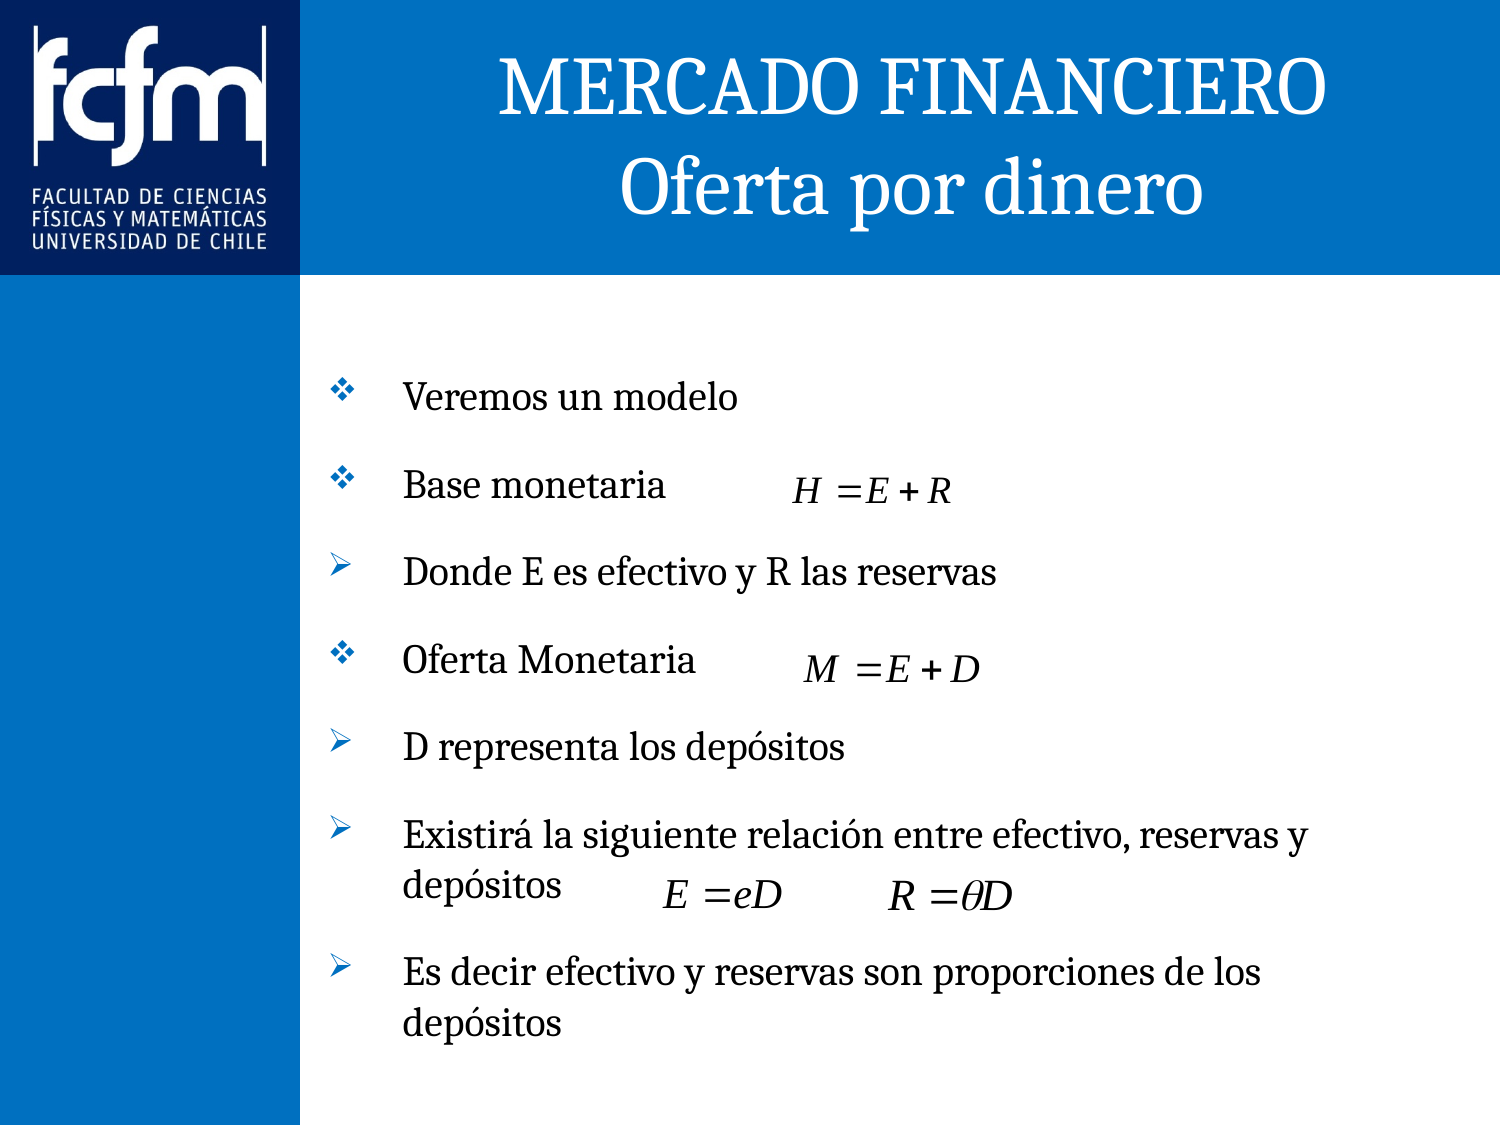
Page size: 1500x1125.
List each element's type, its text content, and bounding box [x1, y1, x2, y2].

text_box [655, 869, 790, 920]
text_box Veremos un modelo Base monetaria Donde E es efectivo y R las reservas Oferta Monetaria D representa los depósitos Existirá la siguiente relación entre efectivo, reservas y depósitos Es decir efectivo y reservas son proporciones de los depósitos [312, 361, 1416, 1125]
picture [29, 18, 272, 254]
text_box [879, 869, 1022, 922]
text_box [796, 645, 987, 690]
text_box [785, 467, 961, 511]
text_box MERCADO FINANCIERO Oferta por dinero [399, 37, 1425, 225]
